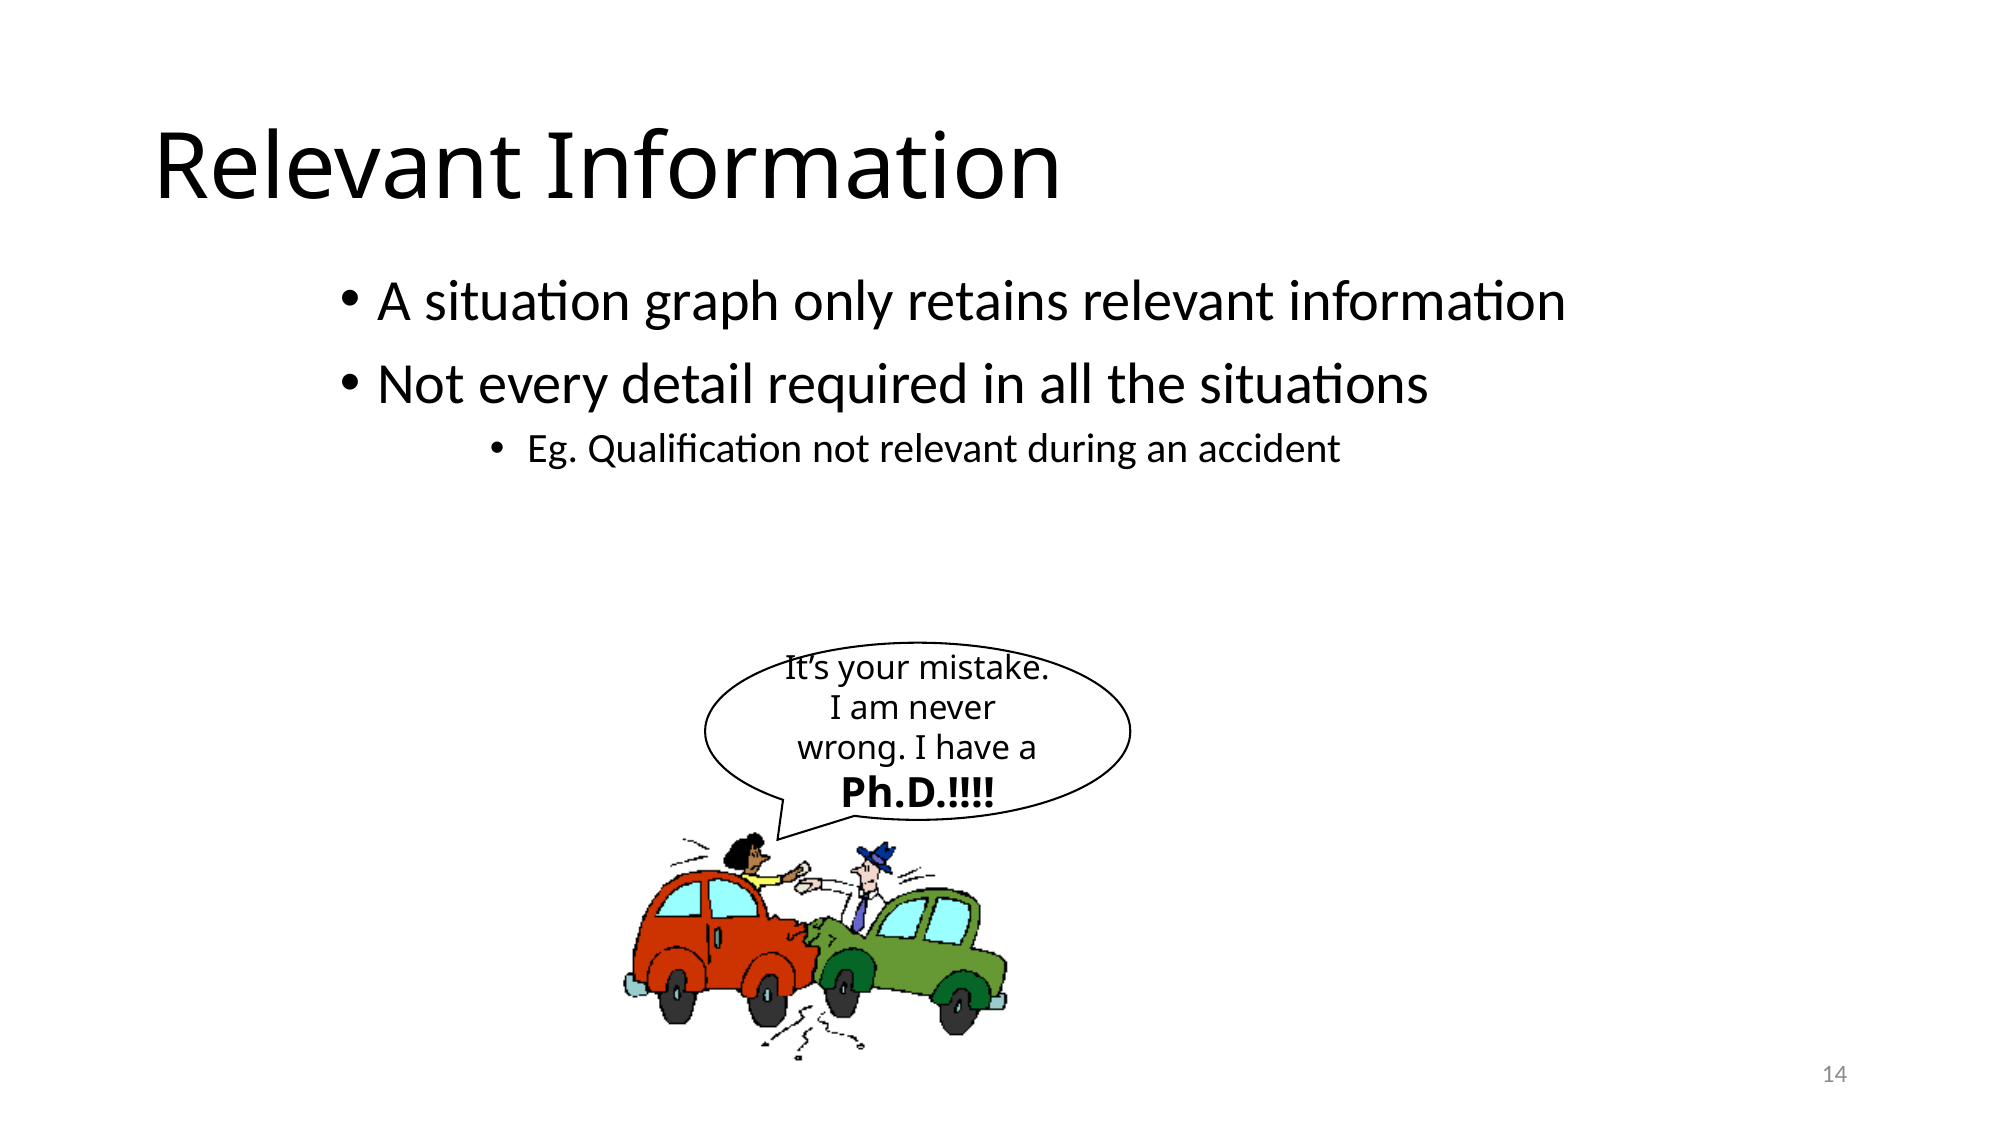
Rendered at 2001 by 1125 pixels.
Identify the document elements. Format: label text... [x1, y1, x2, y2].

list A situation graph only retains relevant information Not every detail required in all the situations Eg. Qualification not relevant during an accident [324, 262, 1675, 1024]
title Relevant Information [137, 59, 1863, 278]
slide_number 14 [1412, 1042, 1863, 1103]
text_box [622, 642, 1131, 1067]
